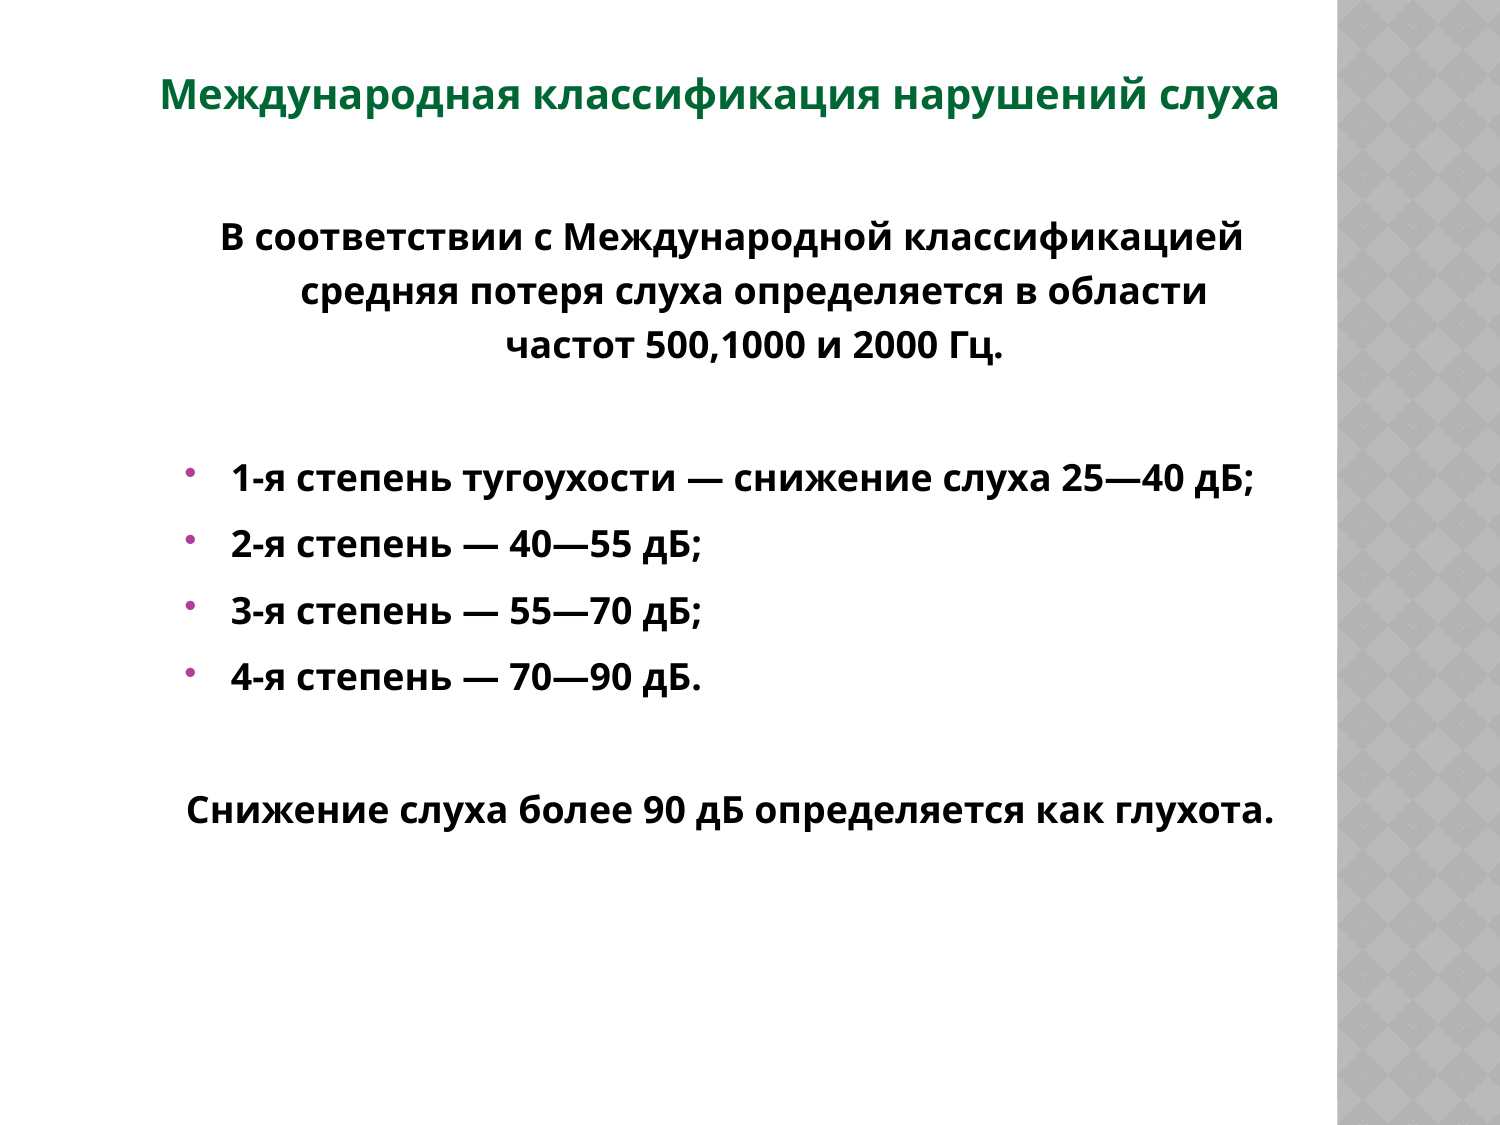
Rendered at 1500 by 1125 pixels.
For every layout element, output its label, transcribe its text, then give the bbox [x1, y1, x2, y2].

list В соответствии с Международной классификацией средняя потеря слуха определяется в области частот 500,1000 и 2000 Гц. 1-я степень тугоухости — снижение слуха 25—40 дБ; 2-я степень — 40—55 дБ; 3-я степень — 55—70 дБ; 4-я степень — 70—90 дБ. Снижение слуха более 90 дБ определяется как глухота. [171, 196, 1294, 1024]
text_box Международная классификация нарушений слуха [144, 66, 1297, 127]
